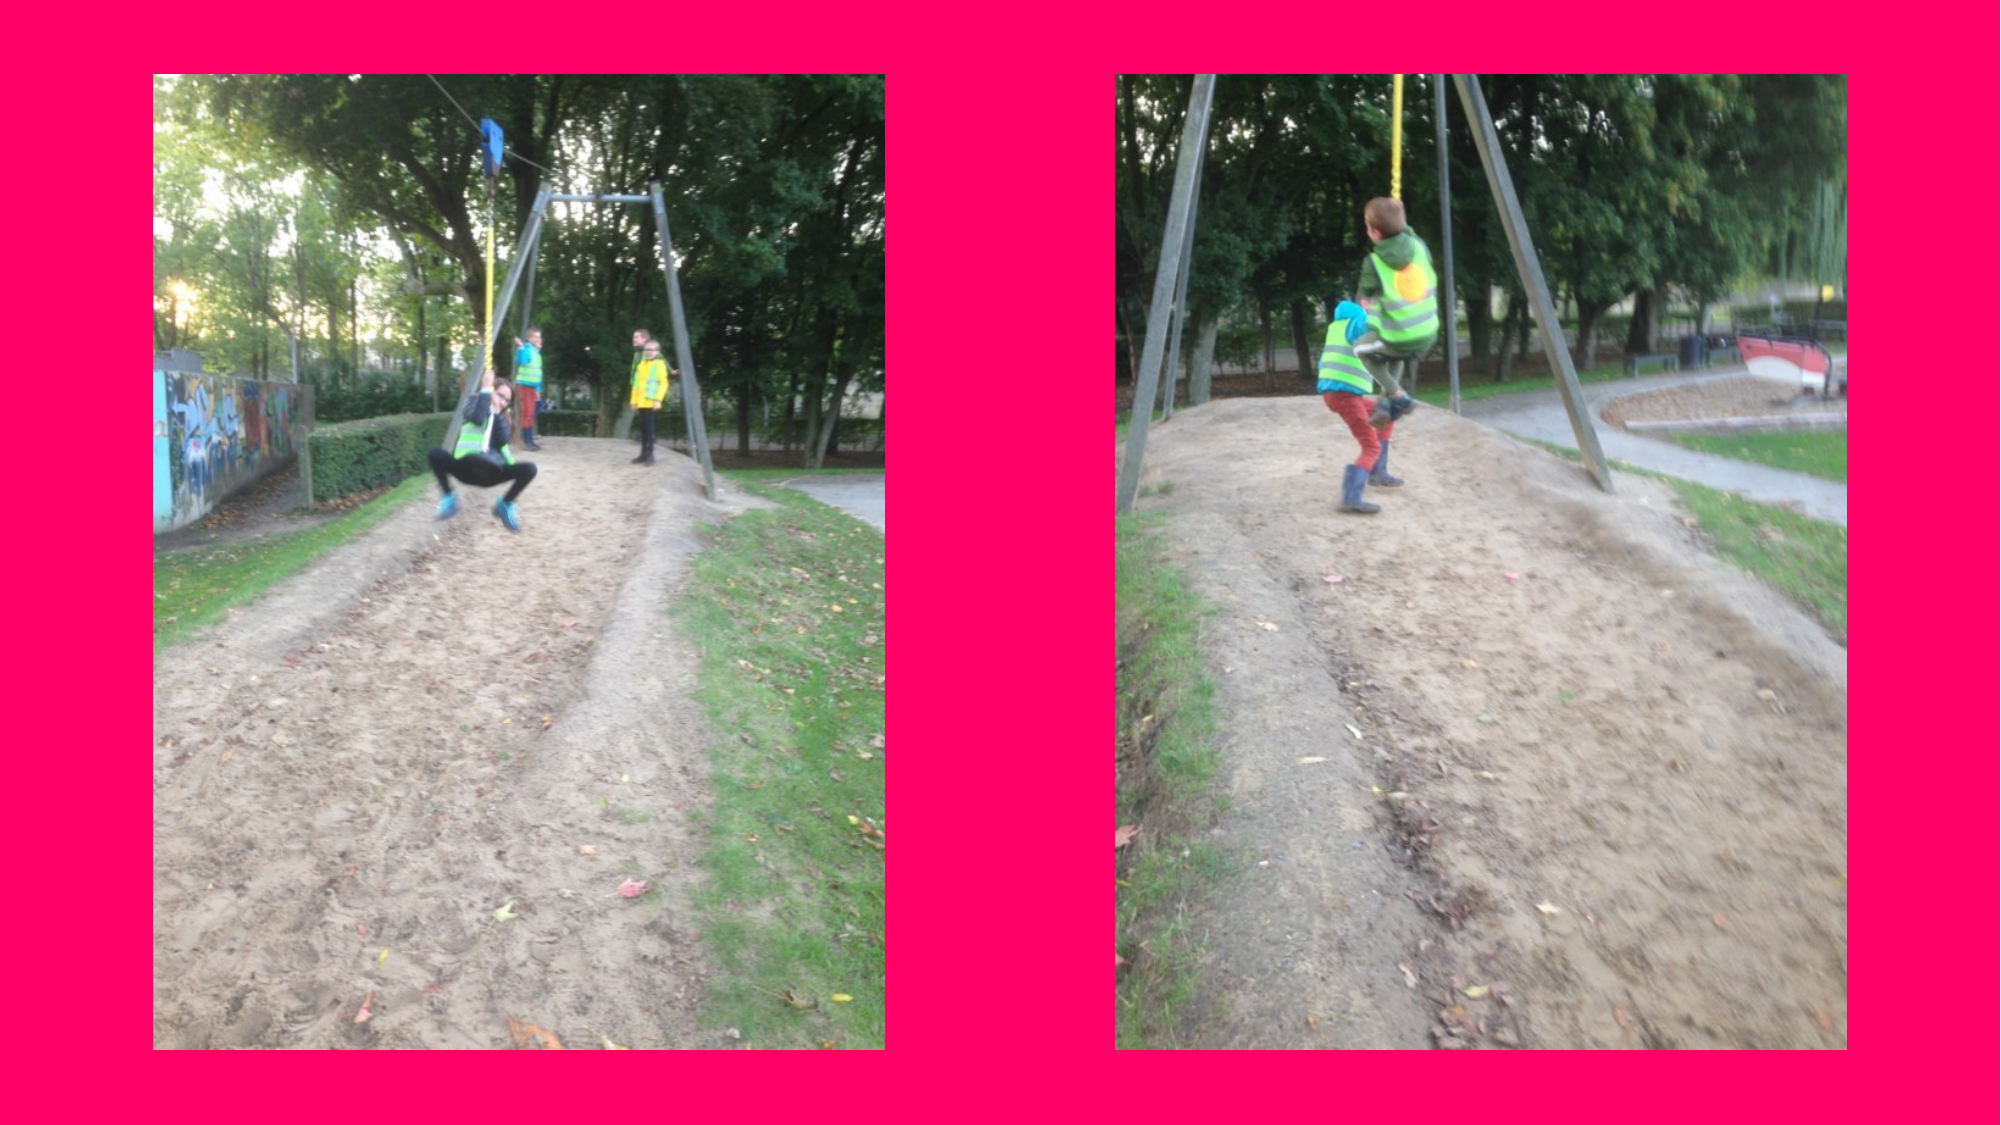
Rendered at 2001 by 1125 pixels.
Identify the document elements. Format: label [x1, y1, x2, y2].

picture [153, 74, 885, 1050]
picture [1115, 74, 1847, 1050]
